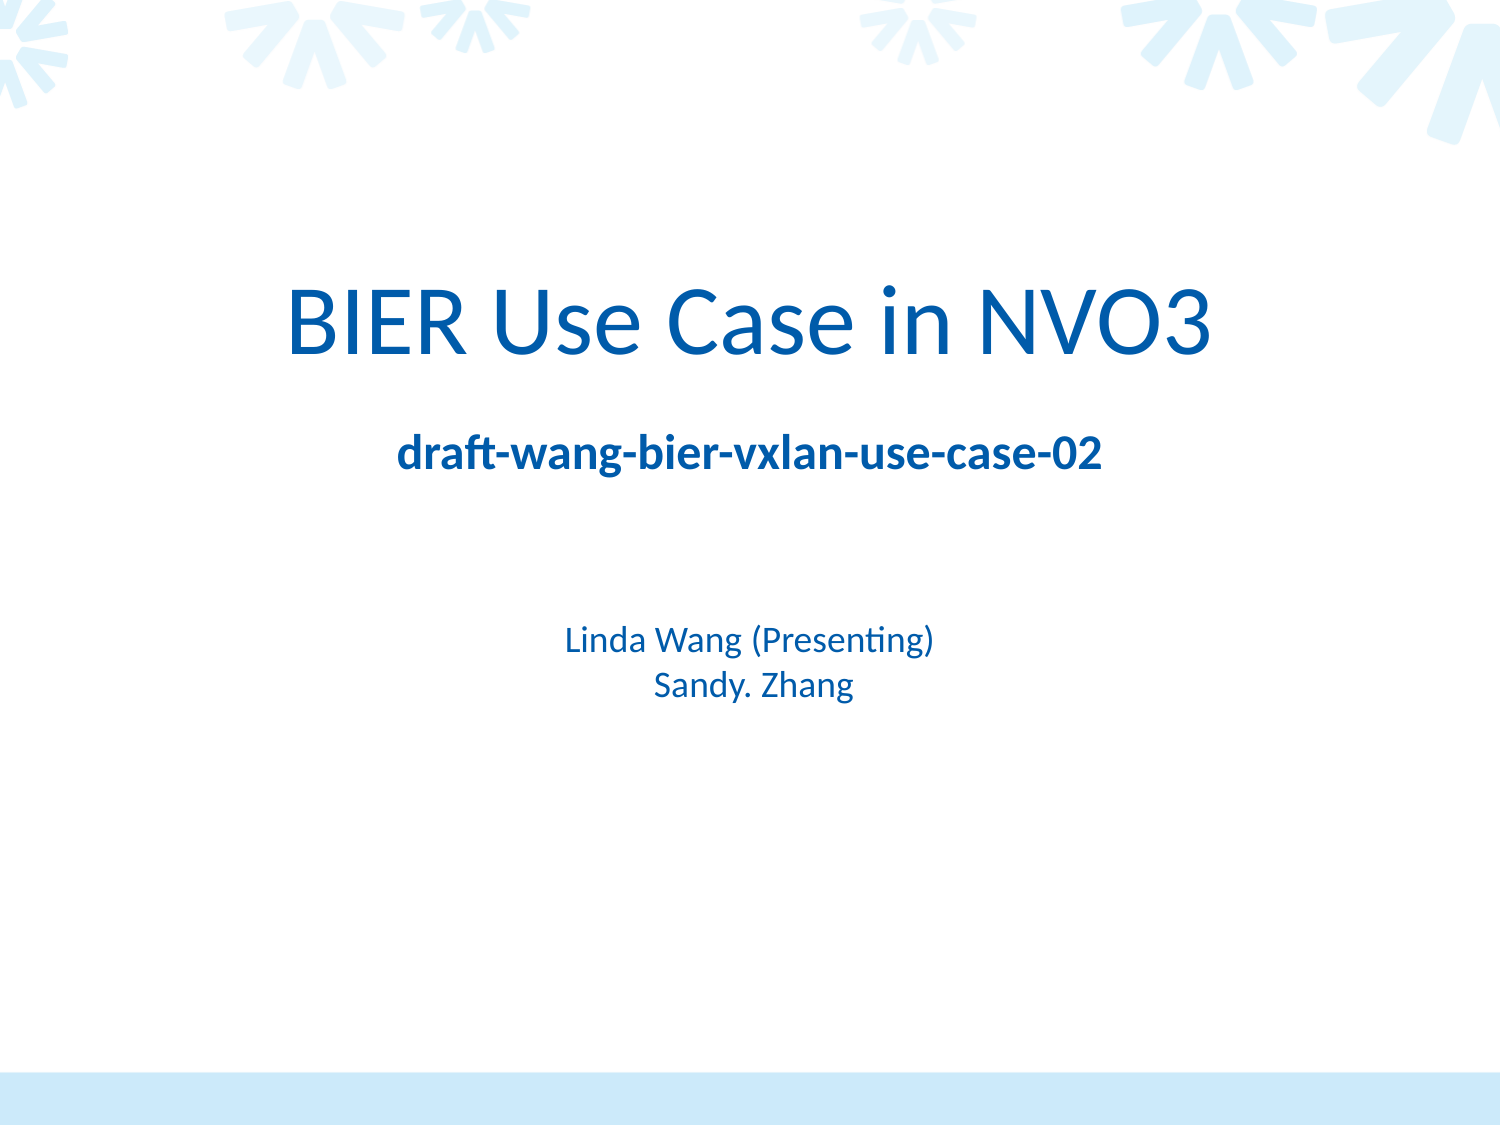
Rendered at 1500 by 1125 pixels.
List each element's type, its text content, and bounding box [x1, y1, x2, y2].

picture [0, 0, 1500, 1125]
title BIER Use Case in NVO3 draft-wang-bier-vxlan-use-case-02 Linda Wang (Presenting) Sandy. Zhang [75, 45, 1425, 995]
